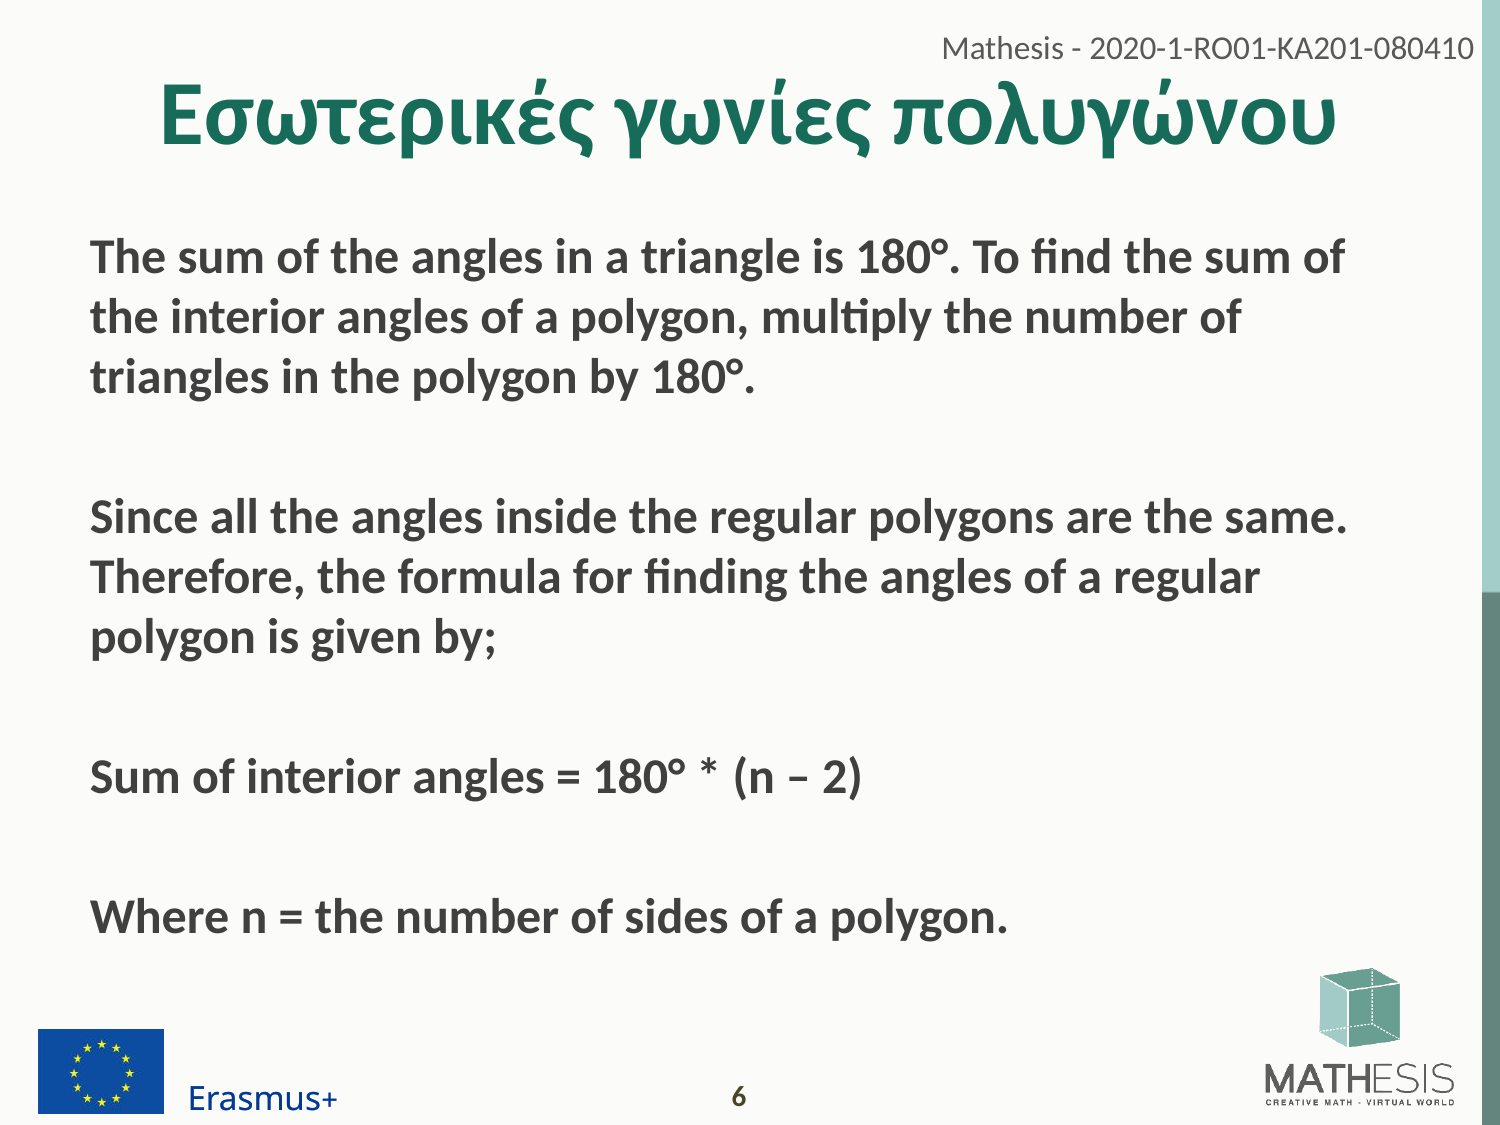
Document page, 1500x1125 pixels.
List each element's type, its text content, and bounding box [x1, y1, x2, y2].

title Εσωτερικές γωνίες πολυγώνου [75, 45, 1425, 216]
picture [38, 1029, 164, 1114]
list The sum of the angles in a triangle is 180°. To find the sum of the interior angles of a polygon, multiply the number of triangles in the polygon by 180°. Since all the angles inside the regular polygons are the same. Therefore, the formula for finding the angles of a regular polygon is given by; Sum of interior angles = 180° * (n – 2) Where n = the number of sides of a polygon. [75, 216, 1425, 959]
